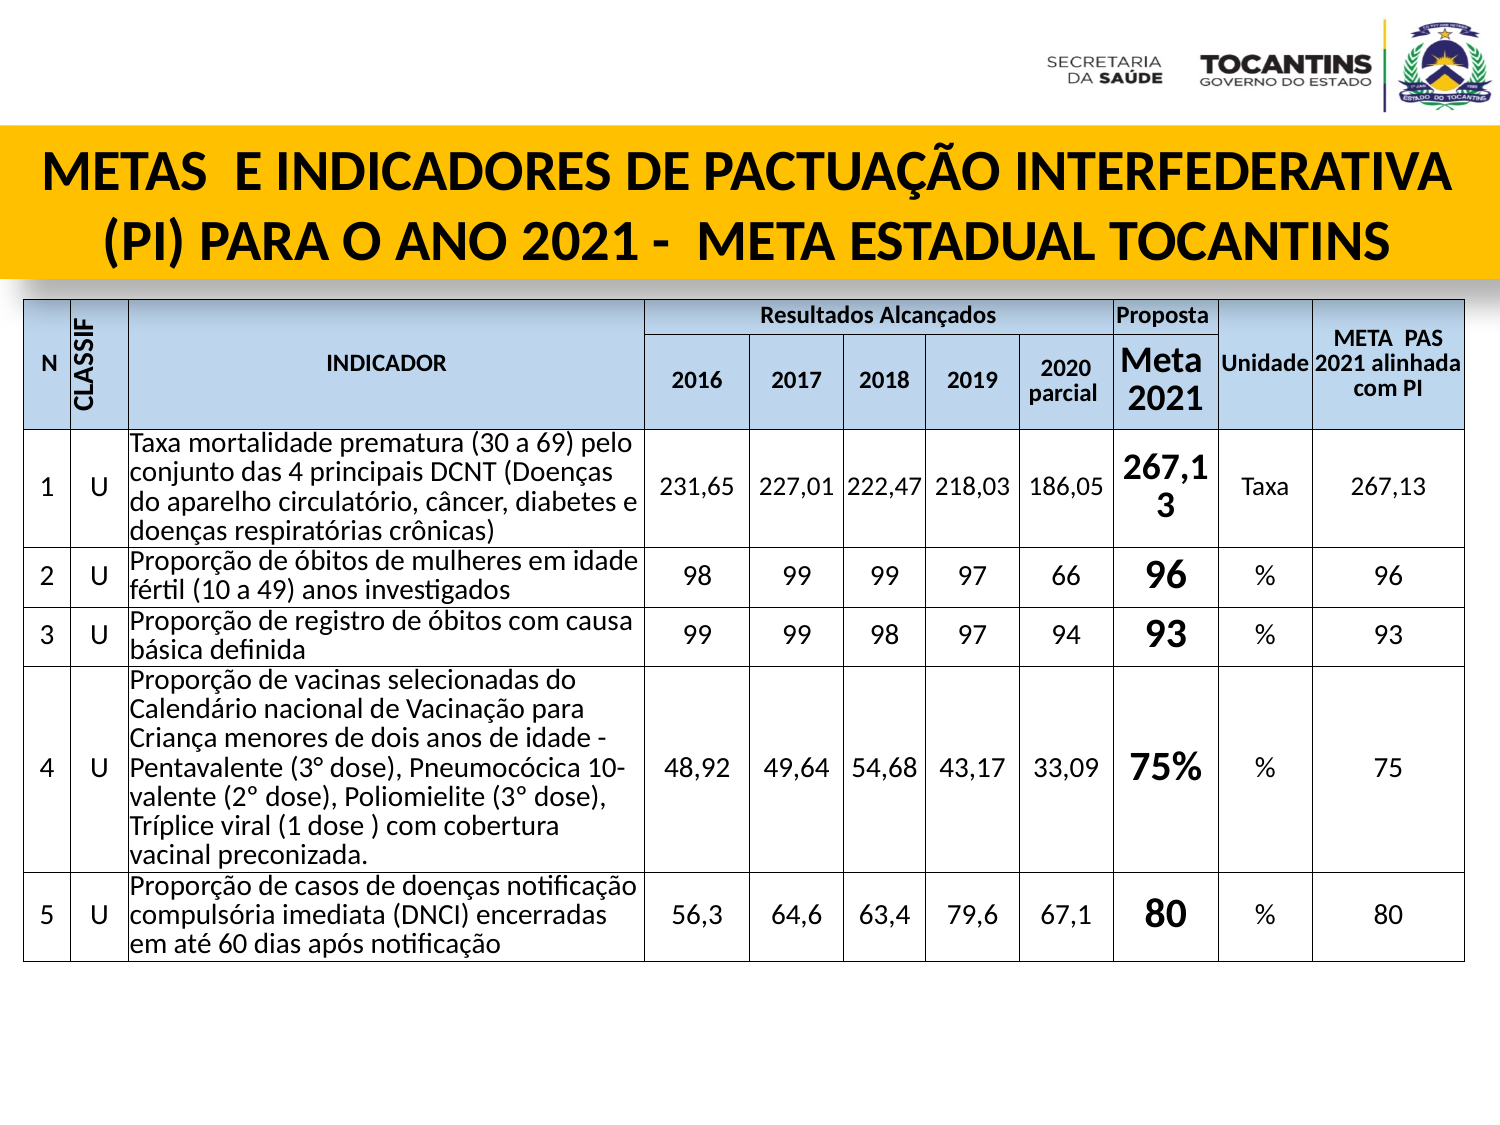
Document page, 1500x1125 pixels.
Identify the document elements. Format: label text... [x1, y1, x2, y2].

table_cell 99 [844, 548, 925, 607]
table_cell % [1219, 873, 1312, 961]
table_cell 2019 [926, 335, 1019, 429]
table_cell Meta 2021 [1114, 335, 1218, 429]
table_cell 75% [1114, 667, 1218, 872]
table_cell 267,13 [1114, 430, 1218, 547]
table_cell 2018 [844, 335, 925, 429]
table_header CLASSIF [71, 324, 128, 429]
table_cell 67,1 [1020, 873, 1113, 961]
table_cell 75 [1313, 667, 1464, 872]
table_cell 49,64 [750, 667, 843, 872]
picture [1044, 2, 1500, 125]
text_box METAS E INDICADORES DE PACTUAÇÃO INTERFEDERATIVA (PI) PARA O ANO 2021 - META ESTADUAL TOCANTINS [0, 125, 1500, 279]
table_cell 218,03 [926, 430, 1019, 547]
table_cell 5 [24, 873, 70, 961]
table_cell 99 [645, 608, 749, 666]
table_cell 2016 [645, 335, 749, 429]
table_cell Proporção de vacinas selecionadas do Calendário nacional de Vacinação para Criança menores de dois anos de idade - Pentavalente (3° dose), Pneumocócica 10- valente (2º dose), Poliomielite (3º dose), Tríplice viral (1 dose ) com cobertura vacinal preconizada. [129, 667, 644, 872]
table_cell 80 [1114, 873, 1218, 961]
table_cell 2017 [750, 335, 843, 429]
table_cell 1 [24, 430, 70, 547]
table_cell U [71, 430, 128, 547]
table_cell % [1219, 548, 1312, 607]
table_cell Proporção de registro de óbitos com causa básica definida [129, 608, 644, 666]
table_cell 56,3 [645, 873, 749, 961]
table_cell 80 [1313, 873, 1464, 961]
table_cell 54,68 [844, 667, 925, 872]
table_cell 99 [750, 608, 843, 666]
table_cell 94 [1020, 608, 1113, 666]
table_header Unidade [1219, 324, 1312, 429]
table_cell % [1219, 608, 1312, 666]
table_header Resultados Alcançados [645, 324, 1113, 334]
table_cell U [71, 548, 128, 607]
table_cell U [71, 608, 128, 666]
table_cell % [1219, 667, 1312, 872]
table_cell 4 [24, 667, 70, 872]
table_cell 93 [1313, 608, 1464, 666]
table_header META PAS 2021 alinhada com PI [1313, 324, 1464, 429]
table_cell 66 [1020, 548, 1113, 607]
table_cell 33,09 [1020, 667, 1113, 872]
table_cell 231,65 [645, 430, 749, 547]
table_cell 48,92 [645, 667, 749, 872]
table_cell 2 [24, 548, 70, 607]
table_cell 97 [926, 608, 1019, 666]
table_cell 98 [844, 608, 925, 666]
table_header N [24, 320, 70, 429]
table_cell 63,4 [844, 873, 925, 961]
table_cell Proporção de óbitos de mulheres em idade fértil (10 a 49) anos investigados [129, 548, 644, 607]
table_cell 79,6 [926, 873, 1019, 961]
table_cell 3 [24, 608, 70, 666]
table_cell 97 [926, 548, 1019, 607]
table_cell 2020 parcial [1020, 335, 1113, 429]
table_cell Taxa [1219, 430, 1312, 547]
table_header Proposta [1114, 324, 1218, 334]
table_cell Proporção de casos de doenças notificação compulsória imediata (DNCI) encerradas em até 60 dias após notificação [129, 873, 644, 961]
table_cell 227,01 [750, 430, 843, 547]
table_cell 43,17 [926, 667, 1019, 872]
table_cell 222,47 [844, 430, 925, 547]
table_cell 267,13 [1313, 430, 1464, 547]
table_cell Taxa mortalidade prematura (30 a 69) pelo conjunto das 4 principais DCNT (Doenças do aparelho circulatório, câncer, diabetes e doenças respiratórias crônicas) [129, 430, 644, 547]
table_cell U [71, 667, 128, 872]
table_cell 96 [1313, 548, 1464, 607]
table_header INDICADOR [129, 324, 644, 429]
table_cell 186,05 [1020, 430, 1113, 547]
table_cell 93 [1114, 608, 1218, 666]
table_cell 64,6 [750, 873, 843, 961]
table_cell U [71, 873, 128, 961]
table_cell 99 [750, 548, 843, 607]
table_cell 96 [1114, 548, 1218, 607]
table_cell 98 [645, 548, 749, 607]
